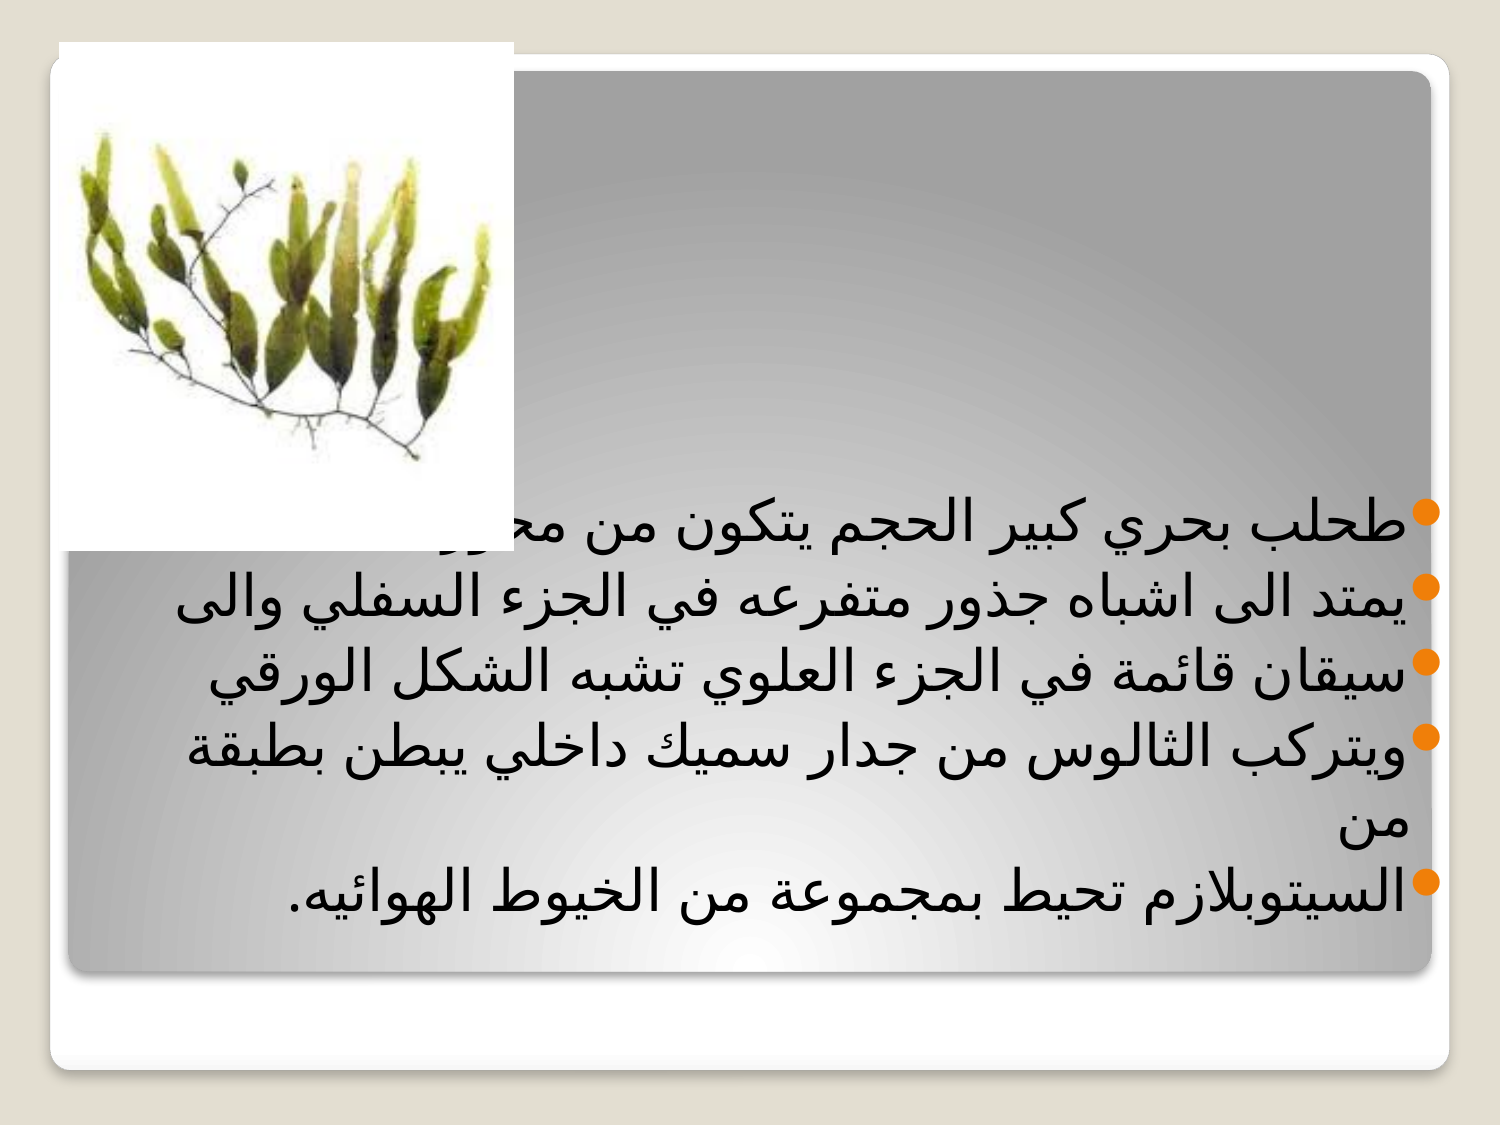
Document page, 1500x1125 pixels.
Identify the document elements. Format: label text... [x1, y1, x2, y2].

list طحلب بحري كبير الحجم يتكون من محور يمتد الى اشباه جذور متفرعه في الجزء السفلي والى سيقان قائمة في الجزء العلوي تشبه الشكل الورقي ويتركب الثالوس من جدار سميك داخلي يبطن بطبقة من السيتوبلازم تحيط بمجموعة من الخيوط الهوائيه. [75, 468, 1471, 1005]
picture [59, 42, 514, 551]
